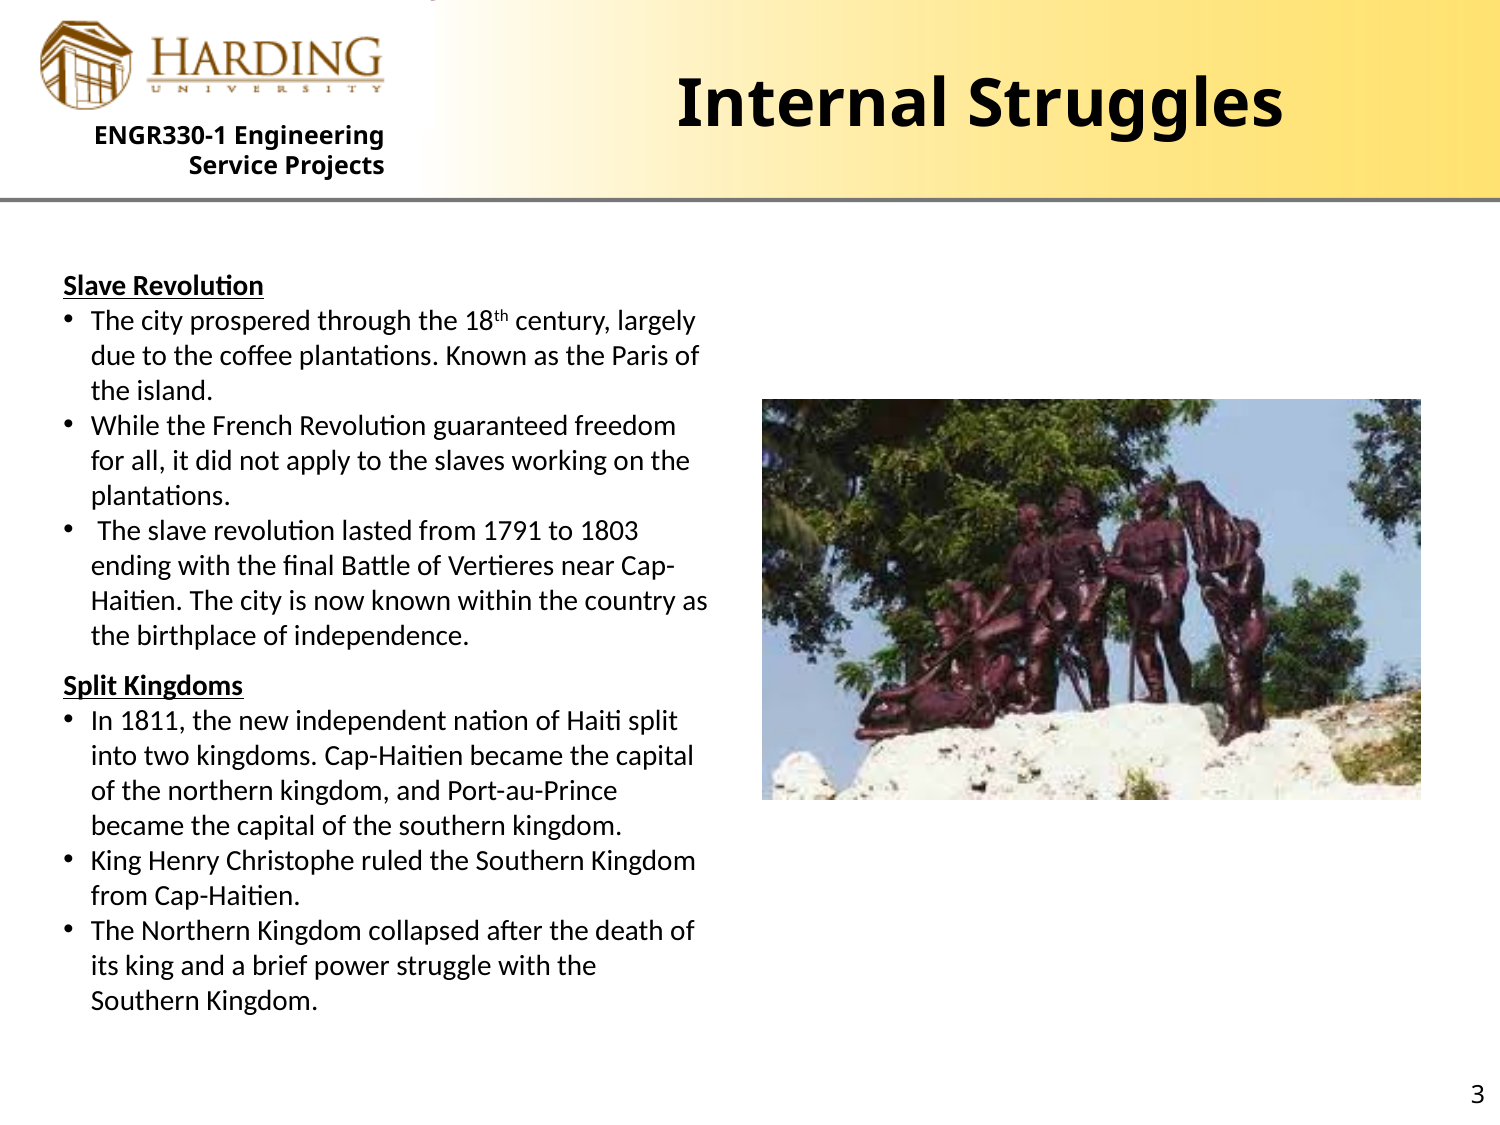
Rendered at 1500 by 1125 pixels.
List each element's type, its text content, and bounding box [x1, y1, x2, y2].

slide_number 3 [1149, 1065, 1500, 1125]
picture [0, 0, 436, 129]
title Internal Struggles [462, 12, 1500, 188]
text_box Split Kingdoms In 1811, the new independent nation of Haiti split into two kingdoms. Cap-Haitien became the capital of the northern kingdom, and Port-au-Prince became the capital of the southern kingdom. King Henry Christophe ruled the Southern Kingdom from Cap-Haitien. The Northern Kingdom collapsed after the death of its king and a brief power struggle with the Southern Kingdom. [49, 624, 725, 1125]
picture [762, 399, 1422, 801]
text_box Slave Revolution The city prospered through the 18th century, largely due to the coffee plantations. Known as the Paris of the island. While the French Revolution guaranteed freedom for all, it did not apply to the slaves working on the plantations. The slave revolution lasted from 1791 to 1803 ending with the final Battle of Vertieres near Cap-Haitien. The city is now known within the country as the birthplace of independence. [49, 224, 725, 624]
